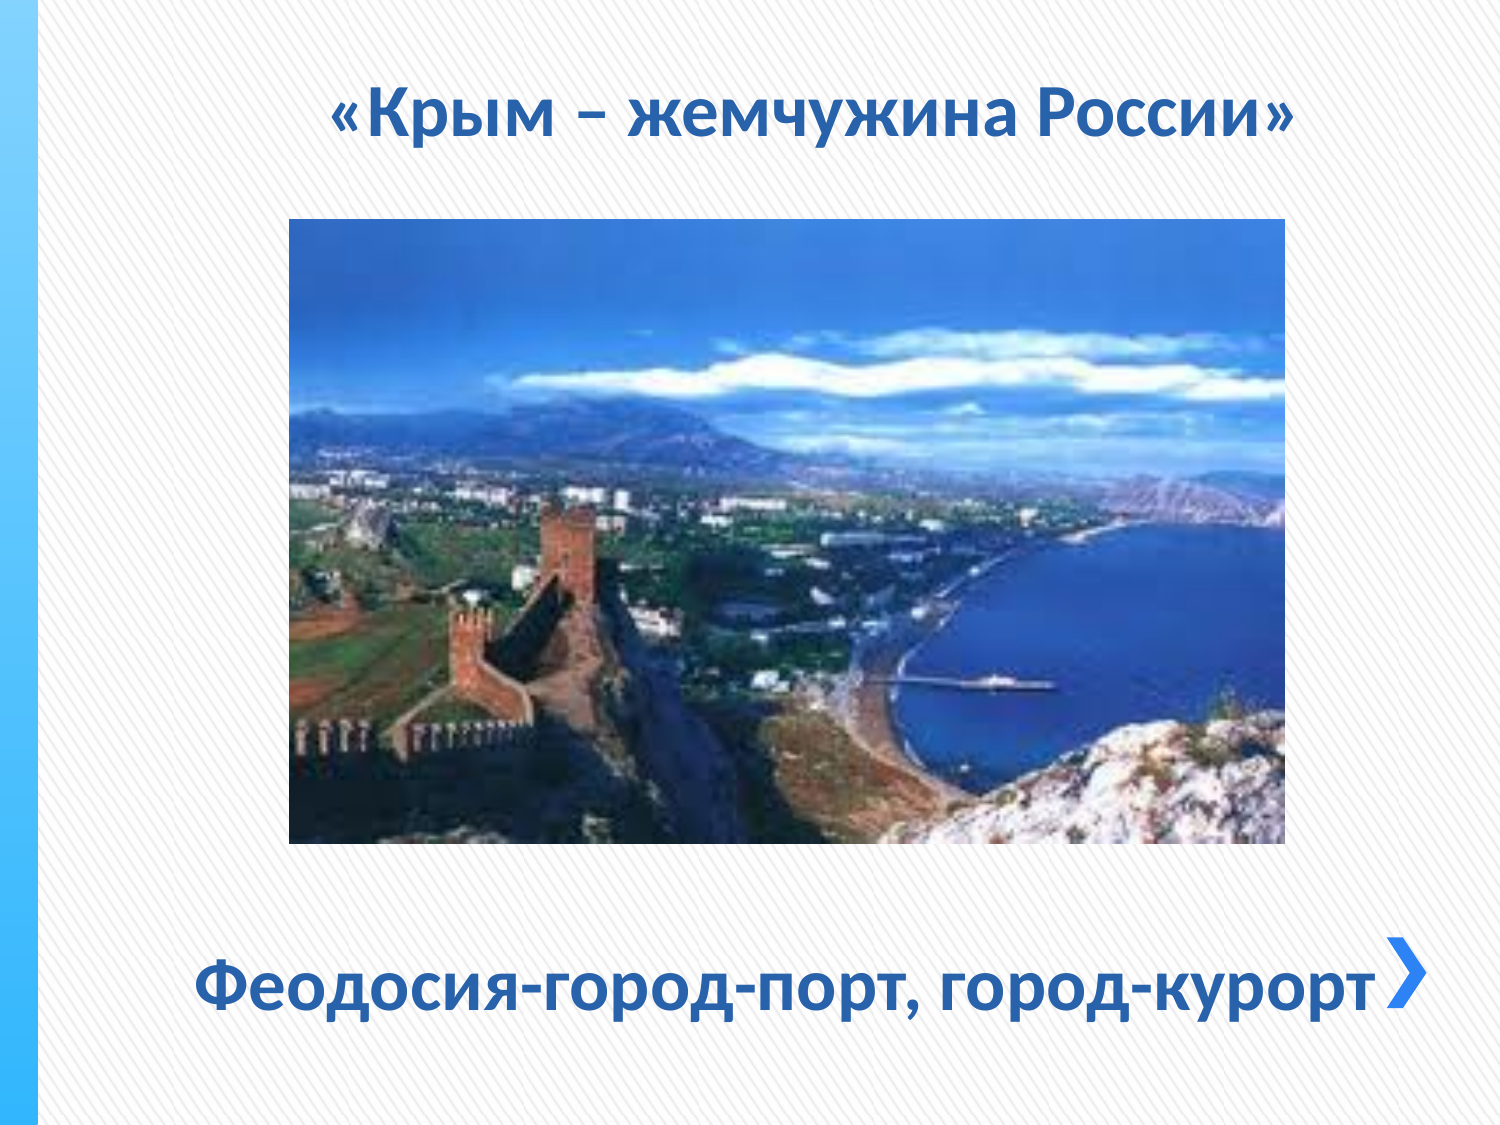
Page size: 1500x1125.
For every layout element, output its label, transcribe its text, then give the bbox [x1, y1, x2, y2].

picture [37, 0, 1500, 1125]
text_box «Крым – жемчужина России» [289, 54, 1341, 160]
title Феодосия-город-порт, город-курорт [179, 846, 1451, 1034]
